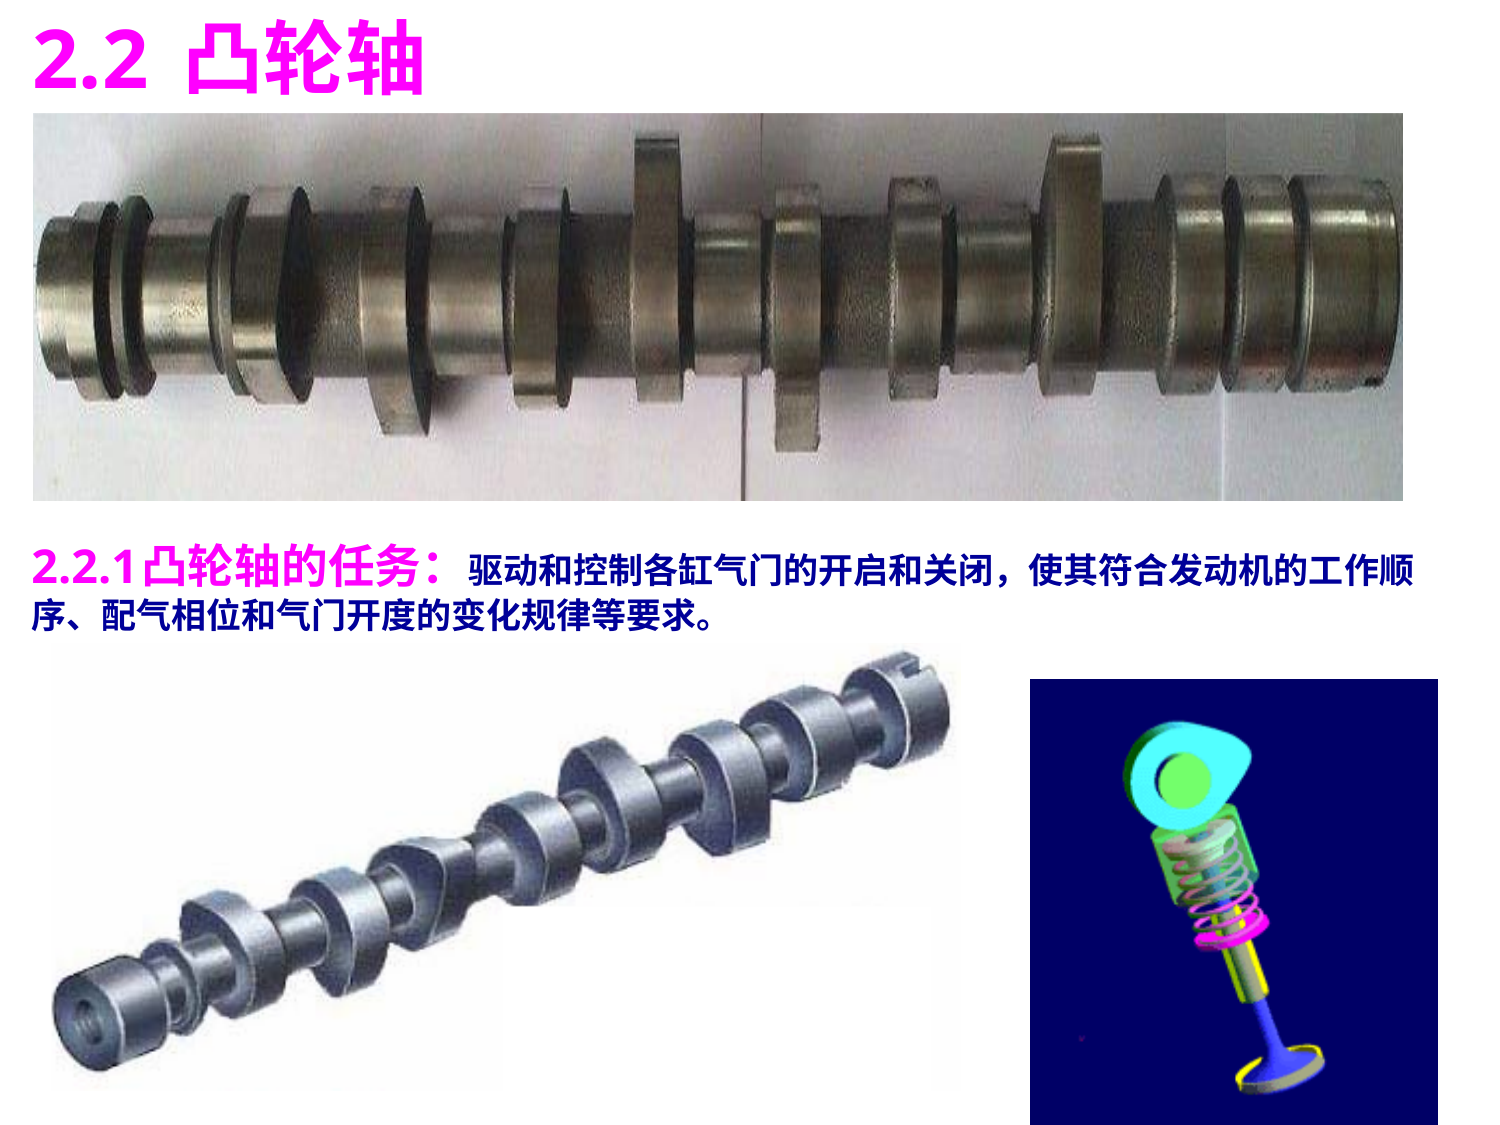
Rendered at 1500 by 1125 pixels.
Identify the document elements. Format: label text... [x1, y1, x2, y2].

picture [1030, 679, 1439, 1125]
title 2.2 凸轮轴 [17, 0, 1485, 114]
picture [32, 112, 1404, 501]
text_box 2.2.1凸轮轴的任务：驱动和控制各缸气门的开启和关闭，使其符合发动机的工作顺序、配气相位和气门开度的变化规律等要求。 [16, 529, 1484, 643]
picture [32, 642, 961, 1091]
